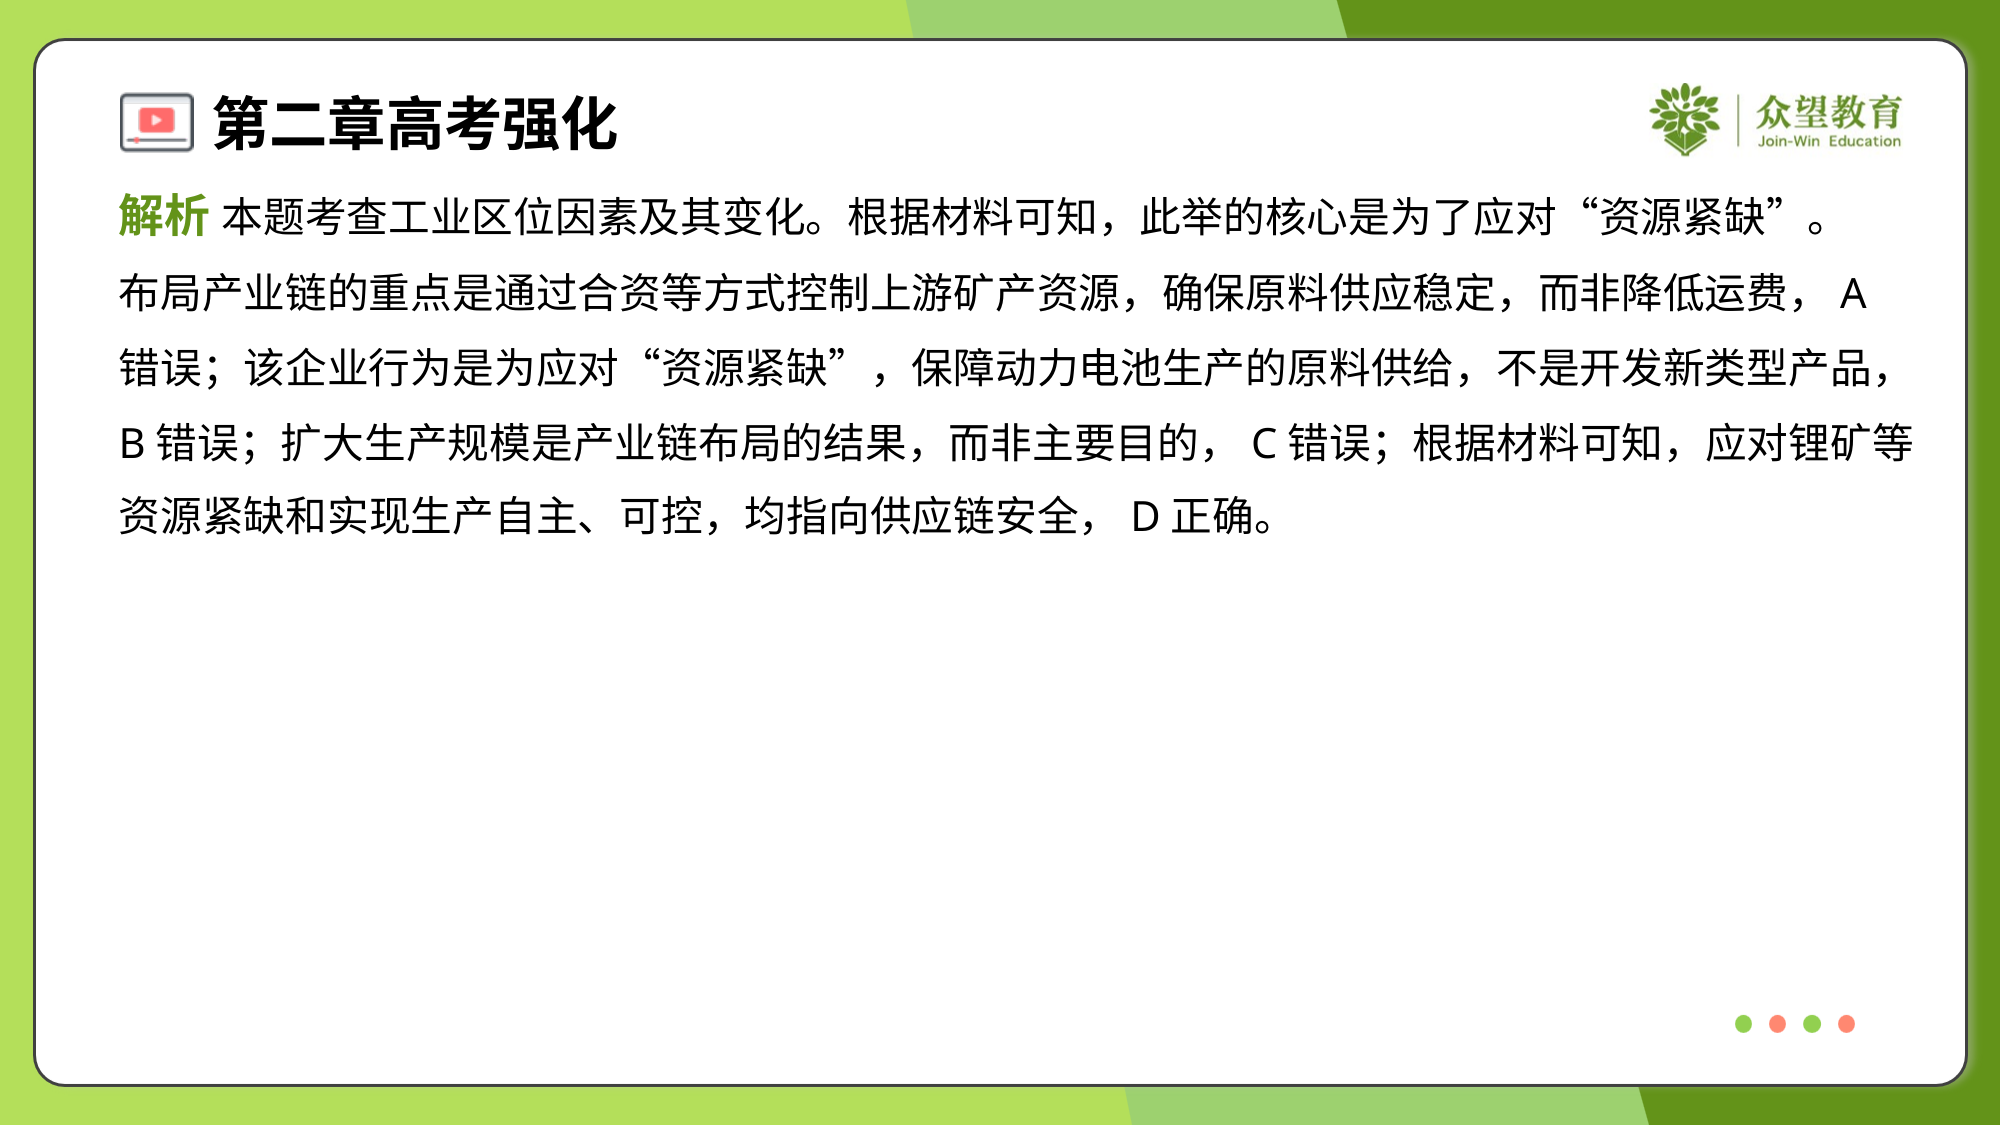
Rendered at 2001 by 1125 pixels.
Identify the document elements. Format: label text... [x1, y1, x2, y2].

picture [0, 0, 2000, 1125]
text_box 解析 本题考查工业区位因素及其变化。根据材料可知，此举的核心是为了应对“资源紧缺”。 布局产业链的重点是通过合资等方式控制上游矿产资源，确保原料供应稳定，而非降低运费，A 错误；该企业行为是为应对“资源紧缺”，保障动力电池生产的原料供给，不是开发新类型产品， B错误；扩大生产规模是产业链布局的结果，而非主要目的，C错误；根据材料可知，应对锂矿等 资源紧缺和实现生产自主、可控，均指向供应链安全，D正确。 [118, 164, 1883, 533]
